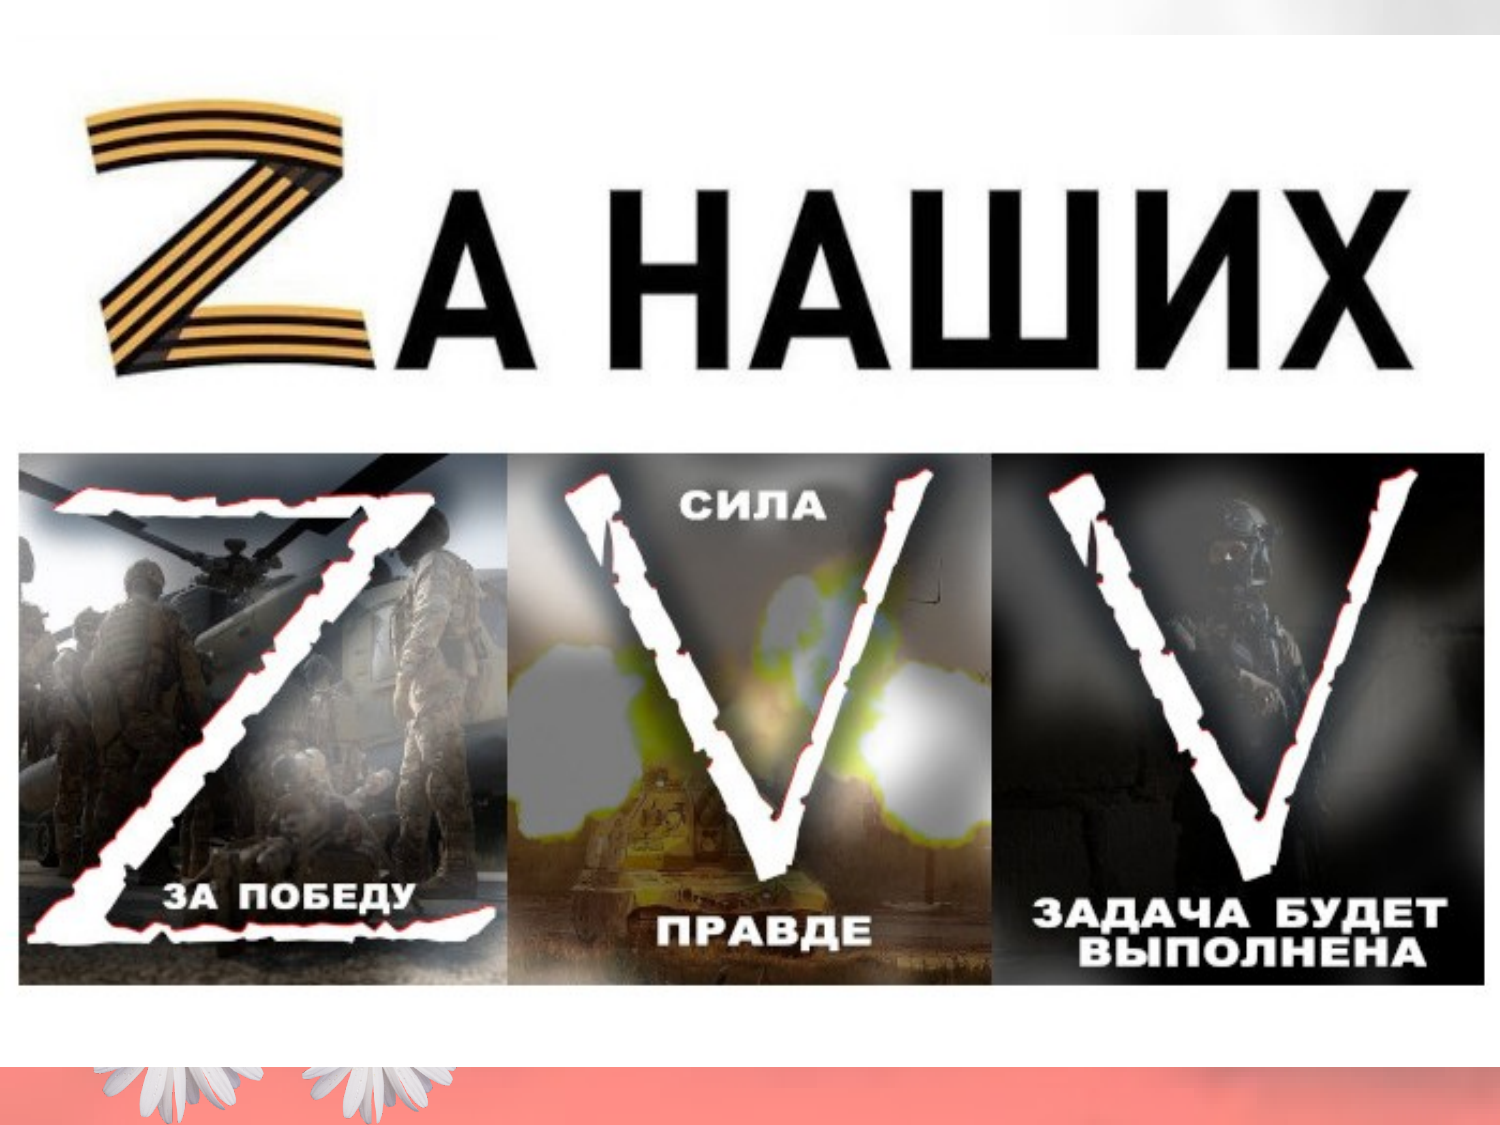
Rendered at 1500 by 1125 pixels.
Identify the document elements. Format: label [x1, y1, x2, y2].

list [0, 34, 1500, 1067]
picture [70, 1067, 469, 1125]
